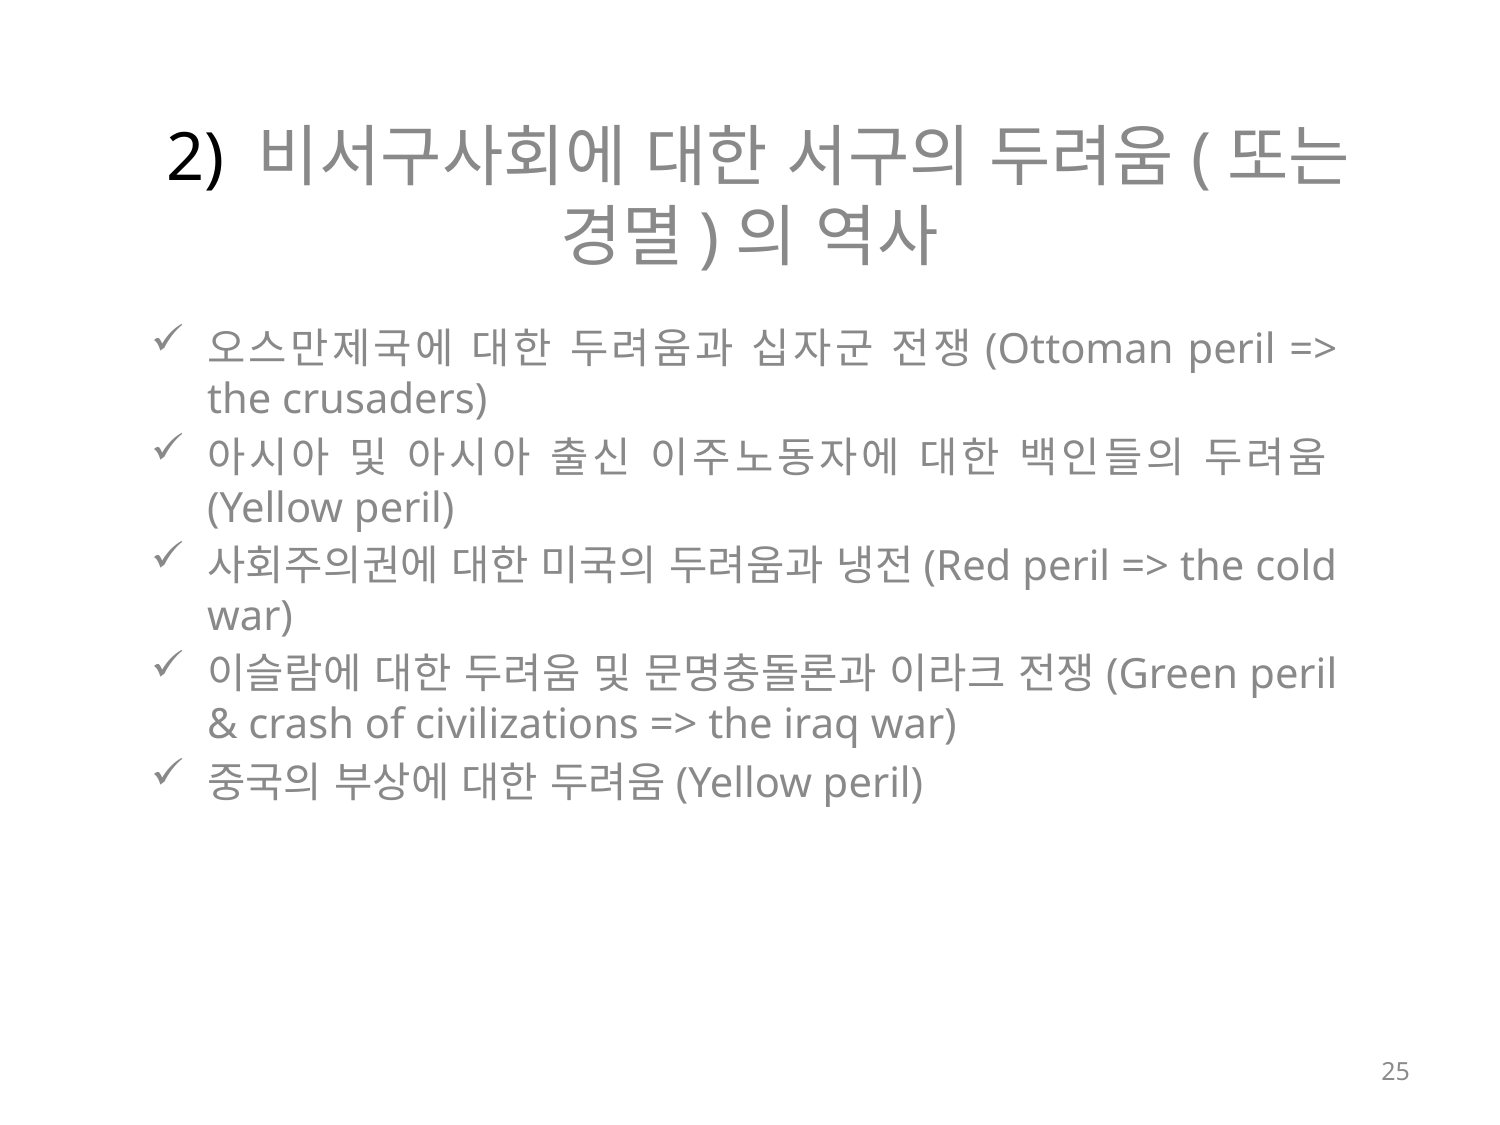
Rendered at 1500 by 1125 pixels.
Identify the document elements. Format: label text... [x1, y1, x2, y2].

title 2) 비서구사회에 대한 서구의 두려움(또는 경멸)의 역사 [112, 113, 1388, 244]
slide_number 25 [1074, 1042, 1425, 1103]
subtitle 오스만제국에 대한 두려움과 십자군 전쟁(Ottoman peril => the crusaders) 아시아 및 아시아 출신 이주노동자에 대한 백인들의 두려움(Yellow peril) 사회주의권에 대한 미국의 두려움과 냉전(Red peril => the cold war) 이슬람에 대한 두려움 및 문명충돌론과 이라크 전쟁(Green peril & crash of civilizations => the iraq war) 중국의 부상에 대한 두려움(Yellow peril) [135, 314, 1353, 1000]
